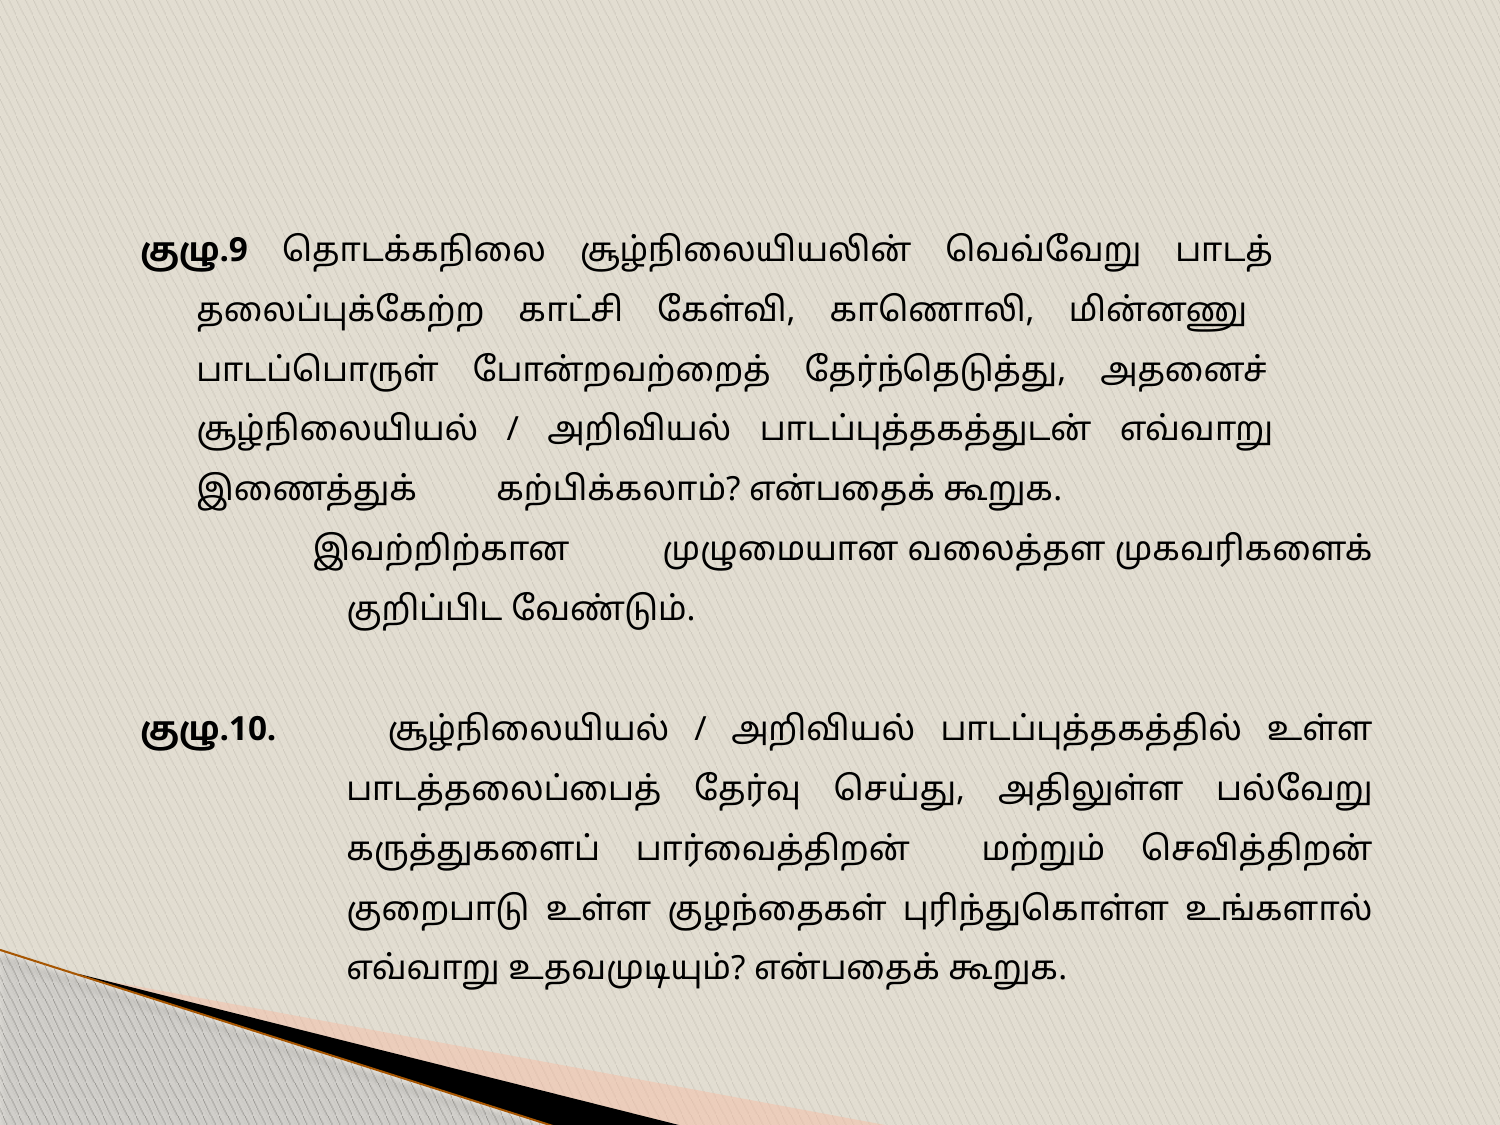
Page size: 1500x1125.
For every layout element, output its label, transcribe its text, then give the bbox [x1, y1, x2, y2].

text_box குழு.9 தொடக்கநிலை சூழ்நிலையியலின் வெவ்வேறு பாடத் தலைப்புக்கேற்ற காட்சி கேள்வி, காணொலி, மின்னணு பாடப்பொருள் போன்றவற்றைத் தேர்ந்தெடுத்து, அதனைச் சூழ்நிலையியல் / அறிவியல் பாடப்புத்தகத்துடன் எவ்வாறு இணைத்துக் கற்பிக்கலாம்? என்பதைக் கூறுக. இவற்றிற்கான முழுமையான வலைத்தள முகவரிகளைக் குறிப்பிட வேண்டும். குழு.10. சூழ்நிலையியல் / அறிவியல் பாடப்புத்தகத்தில் உள்ள பாடத்தலைப்பைத் தேர்வு செய்து, அதிலுள்ள பல்வேறு கருத்துகளைப் பார்வைத்திறன் மற்றும் செவித்திறன் குறைபாடு உள்ள குழந்தைகள் புரிந்துகொள்ள உங்களால் எவ்வாறு உதவமுடியும்? என்பதைக் கூறுக. [124, 80, 1388, 1054]
